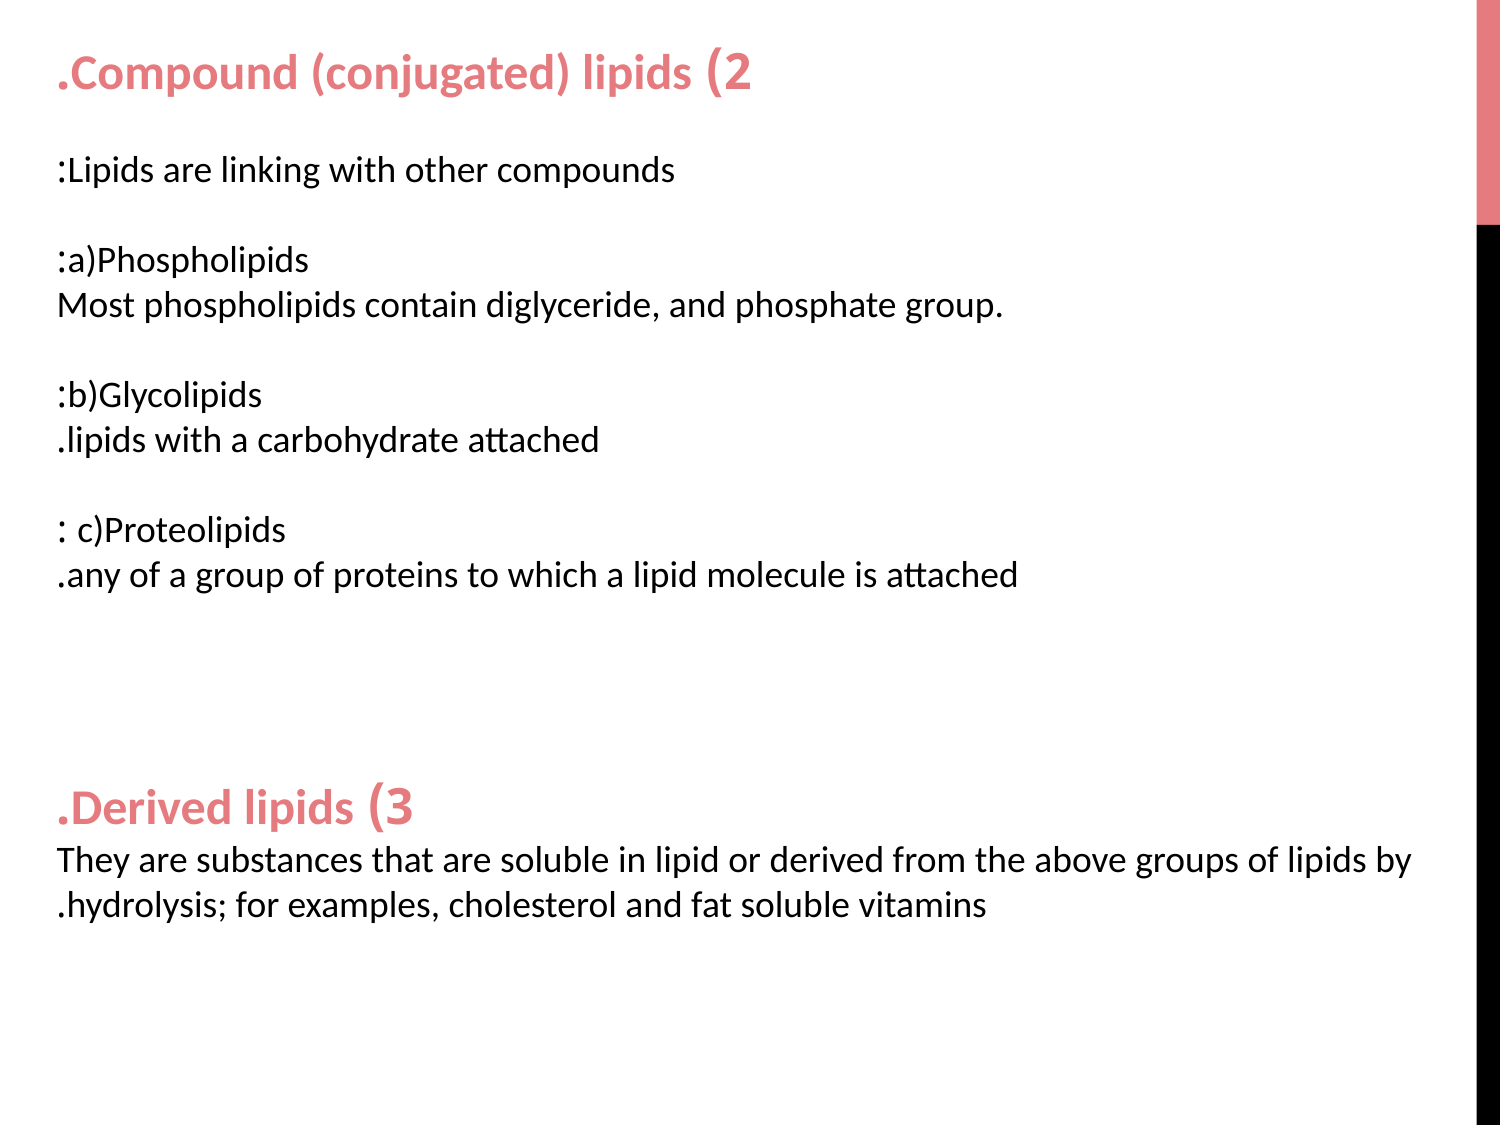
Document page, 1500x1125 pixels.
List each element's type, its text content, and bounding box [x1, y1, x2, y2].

text_box 2) Compound (conjugated) lipids. Lipids are linking with other compounds: a)Phospholipids: Most phospholipids contain diglyceride, and phosphate group. b)Glycolipids: lipids with a carbohydrate attached. c)Proteolipids : any of a group of proteins to which a lipid molecule is attached. 3) Derived lipids. They are substances that are soluble in lipid or derived from the above groups of lipids by hydrolysis; for examples, cholesterol and fat soluble vitamins. [41, 32, 1471, 978]
